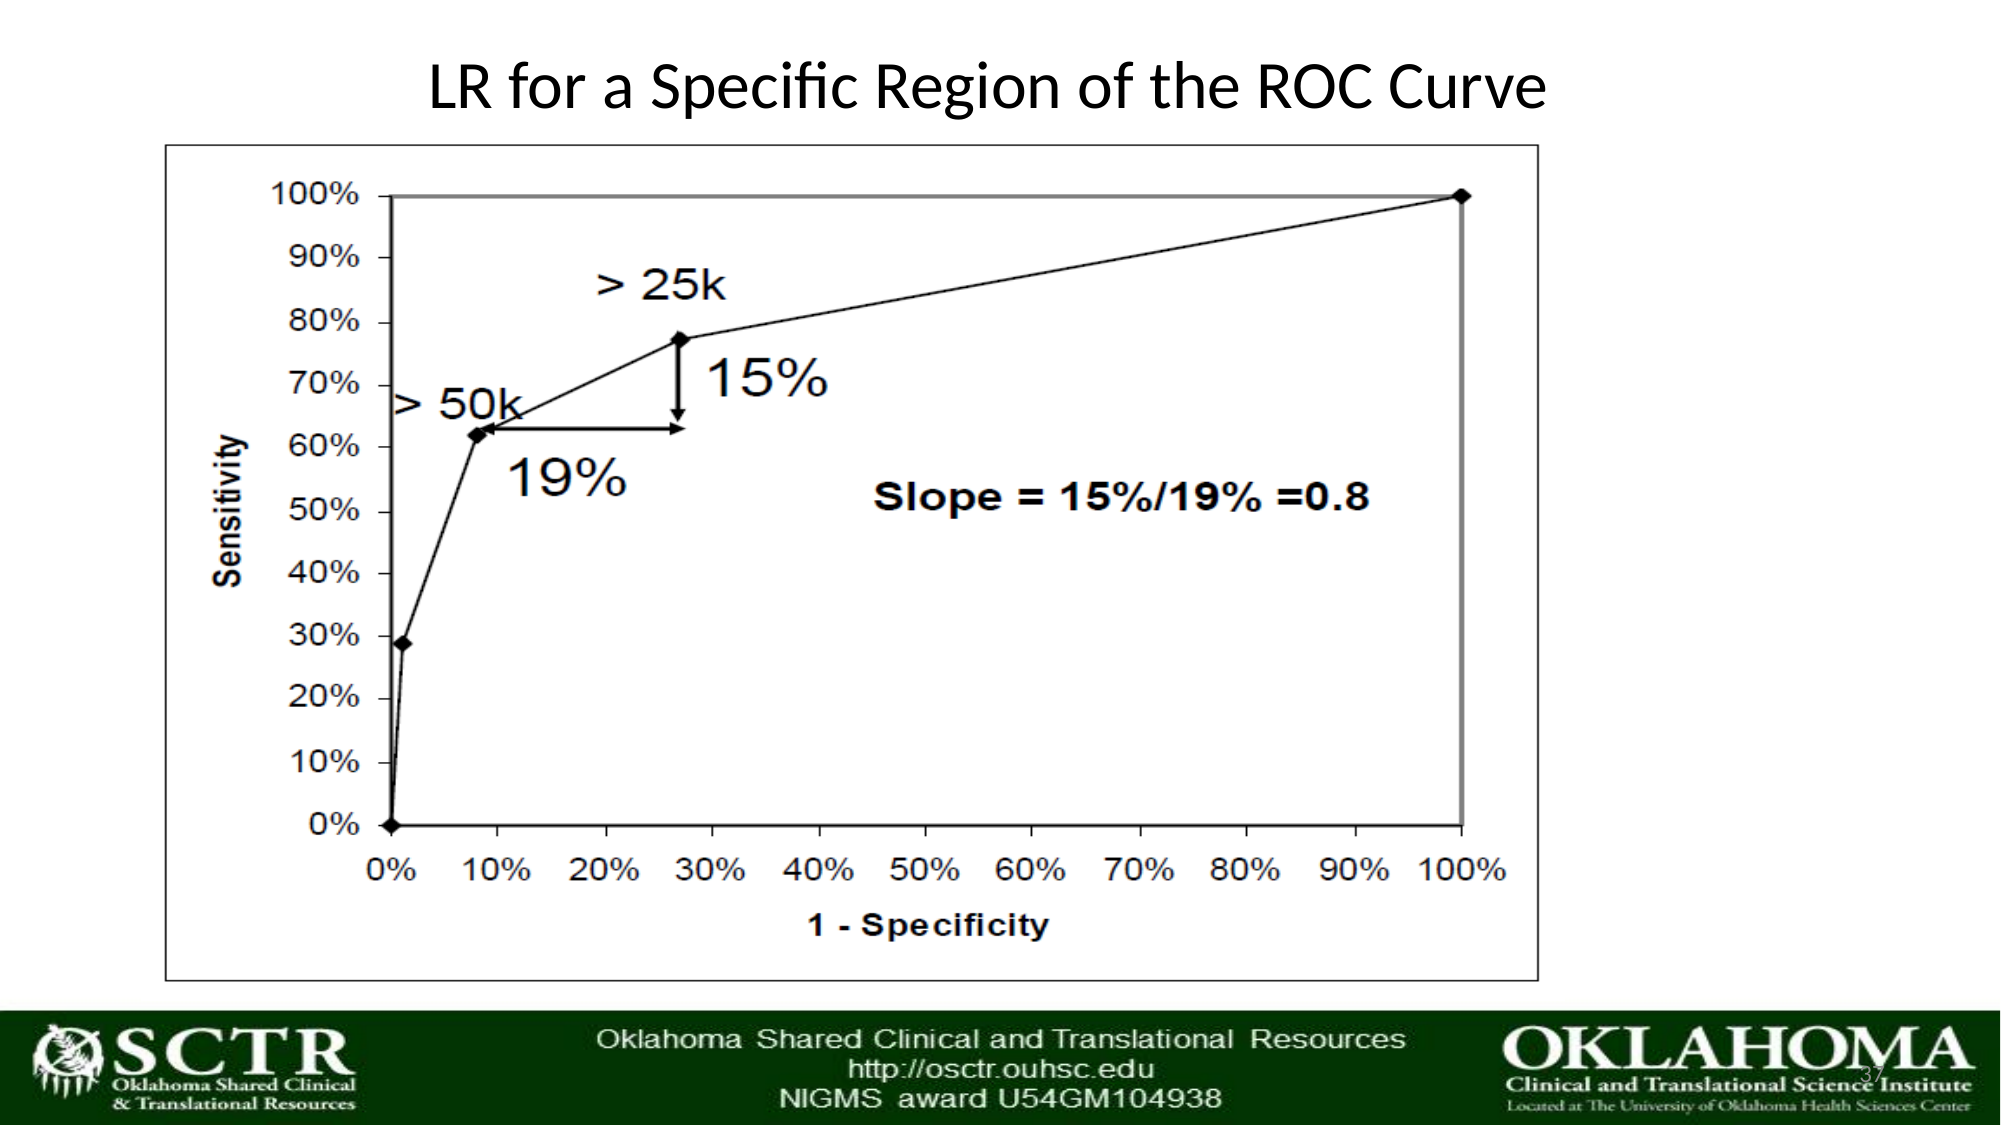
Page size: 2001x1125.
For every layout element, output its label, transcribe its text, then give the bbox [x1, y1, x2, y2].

picture [0, 0, 2001, 1125]
title LR for a Specific Region of the ROC Curve [76, 33, 1900, 130]
slide_number 37 [1433, 1042, 1900, 1103]
